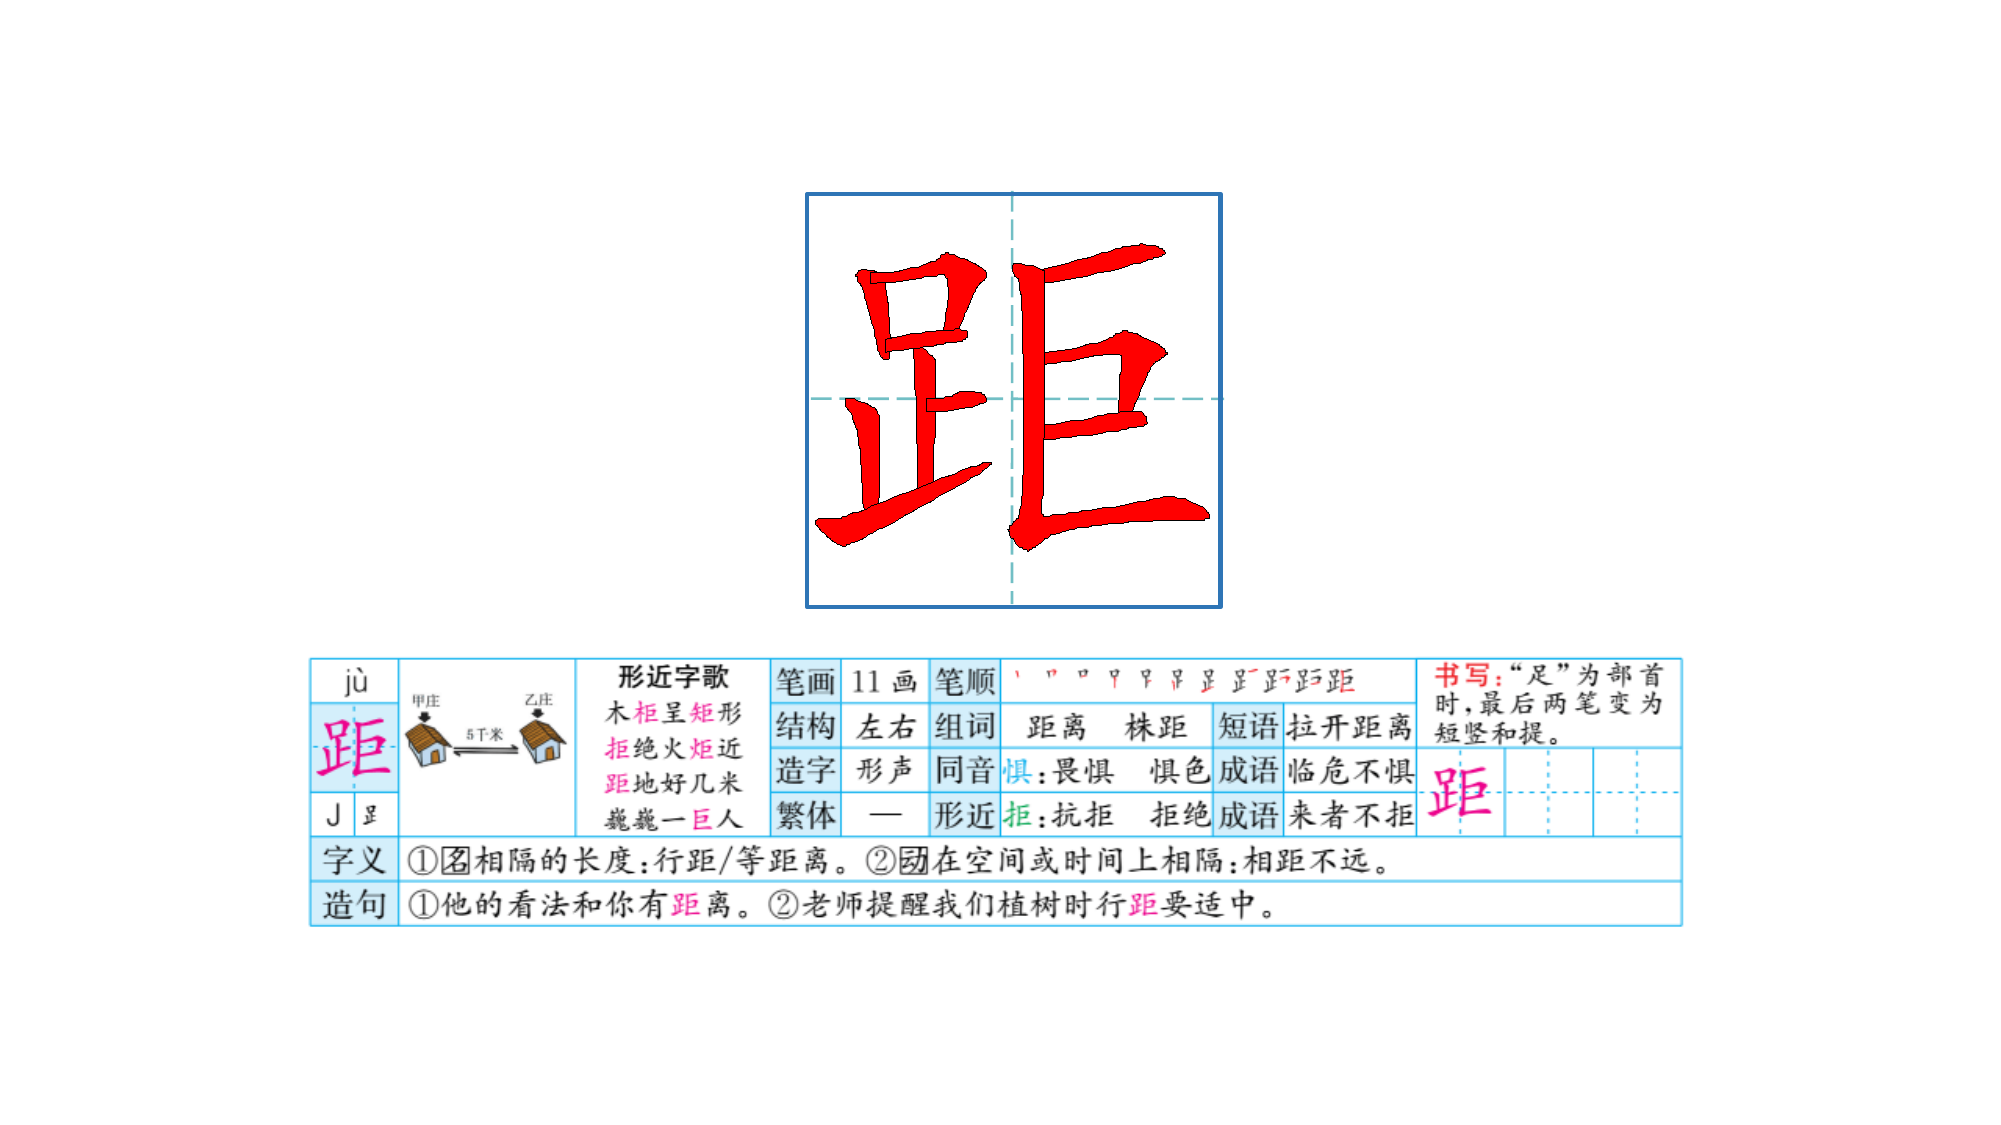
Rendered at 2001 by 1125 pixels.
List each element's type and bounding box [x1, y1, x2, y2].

text_box [807, 190, 1225, 608]
picture [290, 652, 1710, 938]
